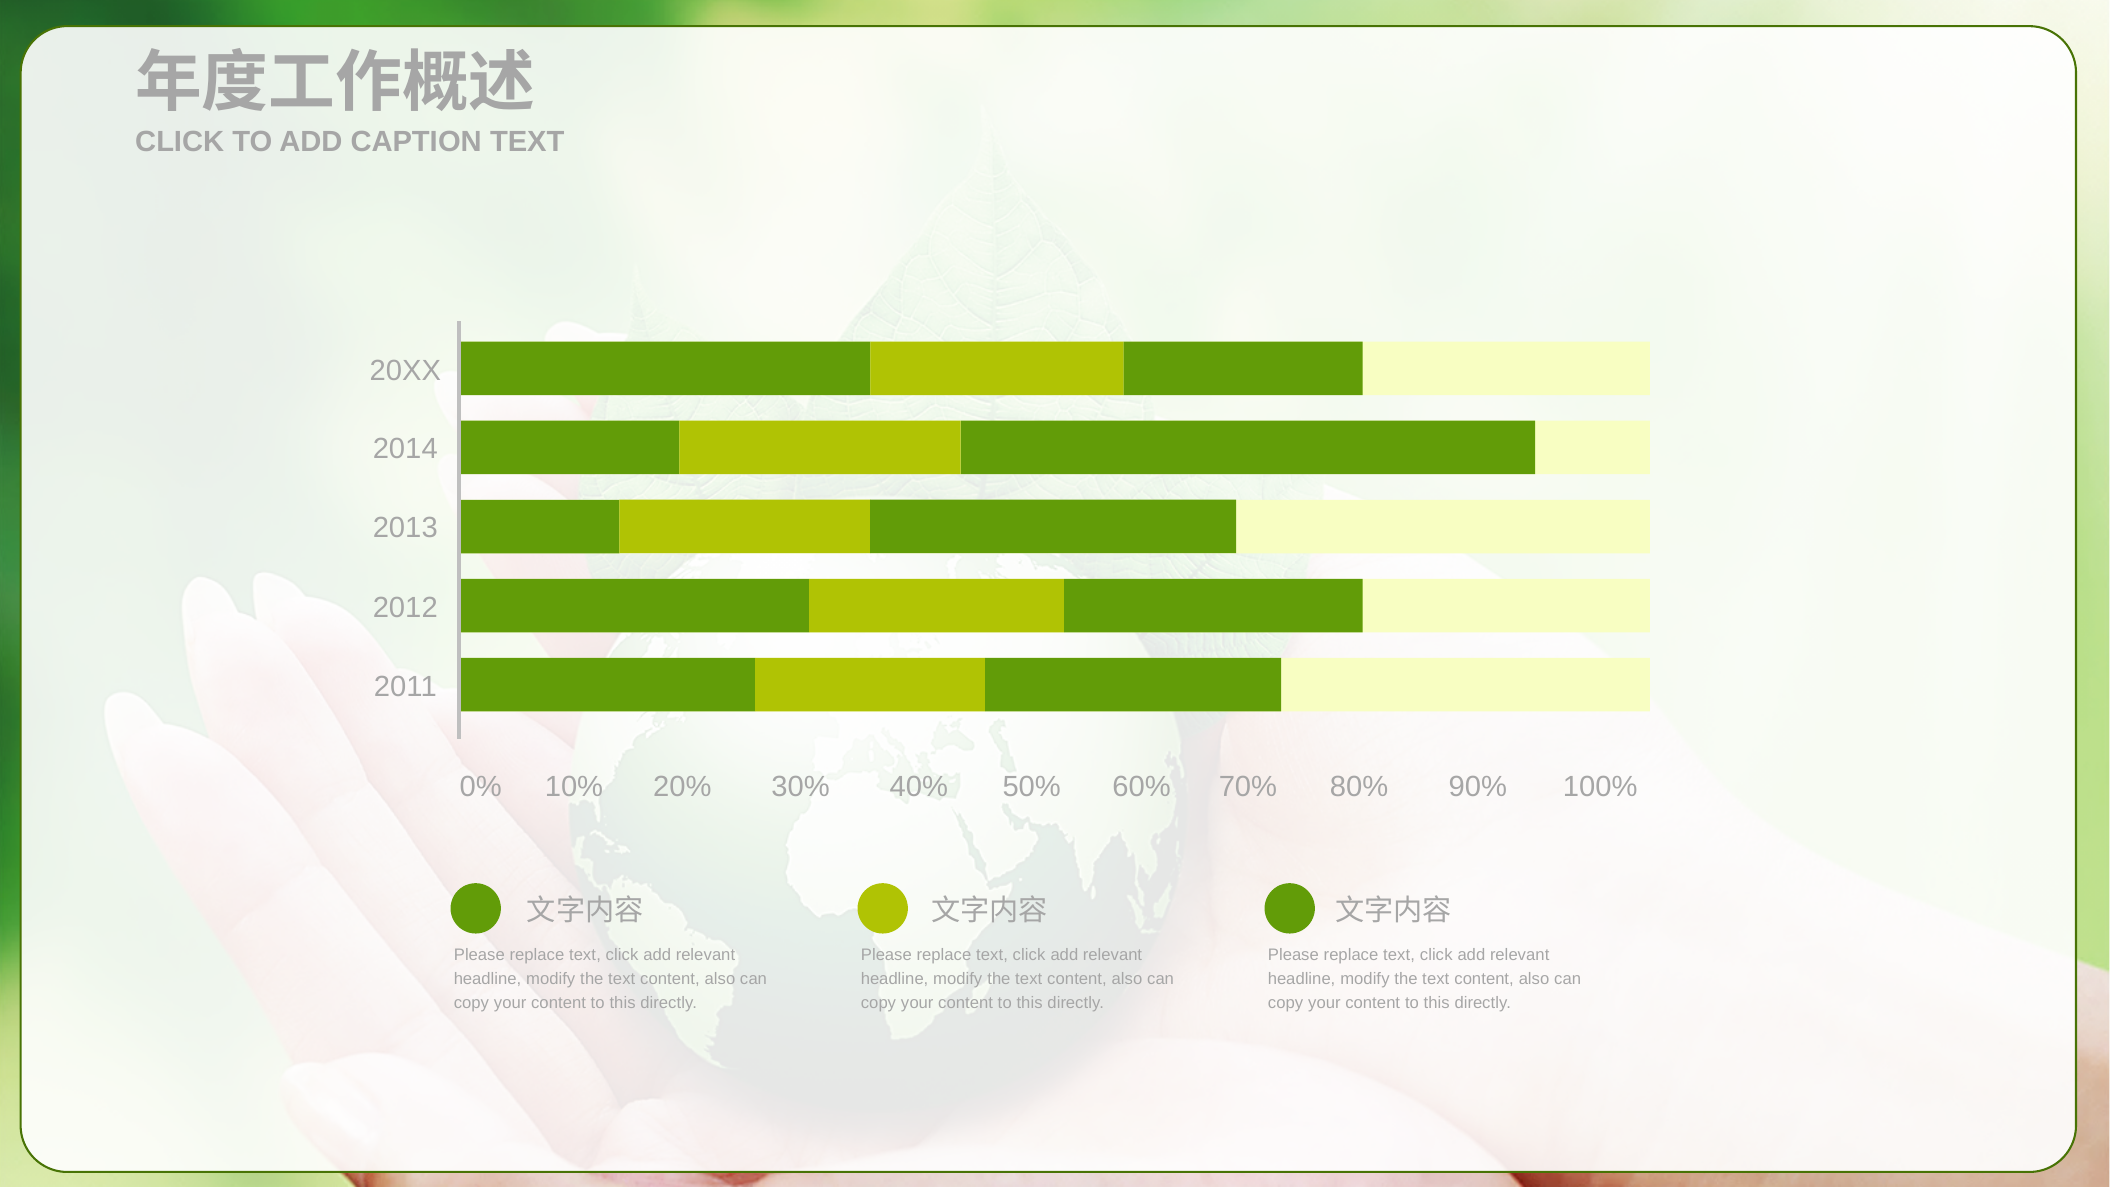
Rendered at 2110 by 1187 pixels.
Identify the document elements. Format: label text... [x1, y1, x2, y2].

text_box Please replace text, click add relevant headline, modify the text content, also can copy your content to this directly. [439, 932, 808, 1020]
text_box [354, 321, 1654, 807]
text_box 年度工作概述 [135, 38, 596, 119]
text_box Please replace text, click add relevant headline, modify the text content, also can copy your content to this directly. [846, 932, 1215, 1020]
text_box CLICK TO ADD CAPTION TEXT [135, 122, 596, 158]
text_box [1263, 882, 1316, 932]
picture [0, 0, 2110, 1187]
text_box 文字内容 [1320, 876, 1468, 932]
text_box 文字内容 [916, 876, 1063, 932]
text_box [856, 882, 909, 932]
text_box 文字内容 [512, 876, 659, 932]
text_box [449, 882, 502, 932]
text_box Please replace text, click add relevant headline, modify the text content, also can copy your content to this directly. [1253, 932, 1622, 1020]
